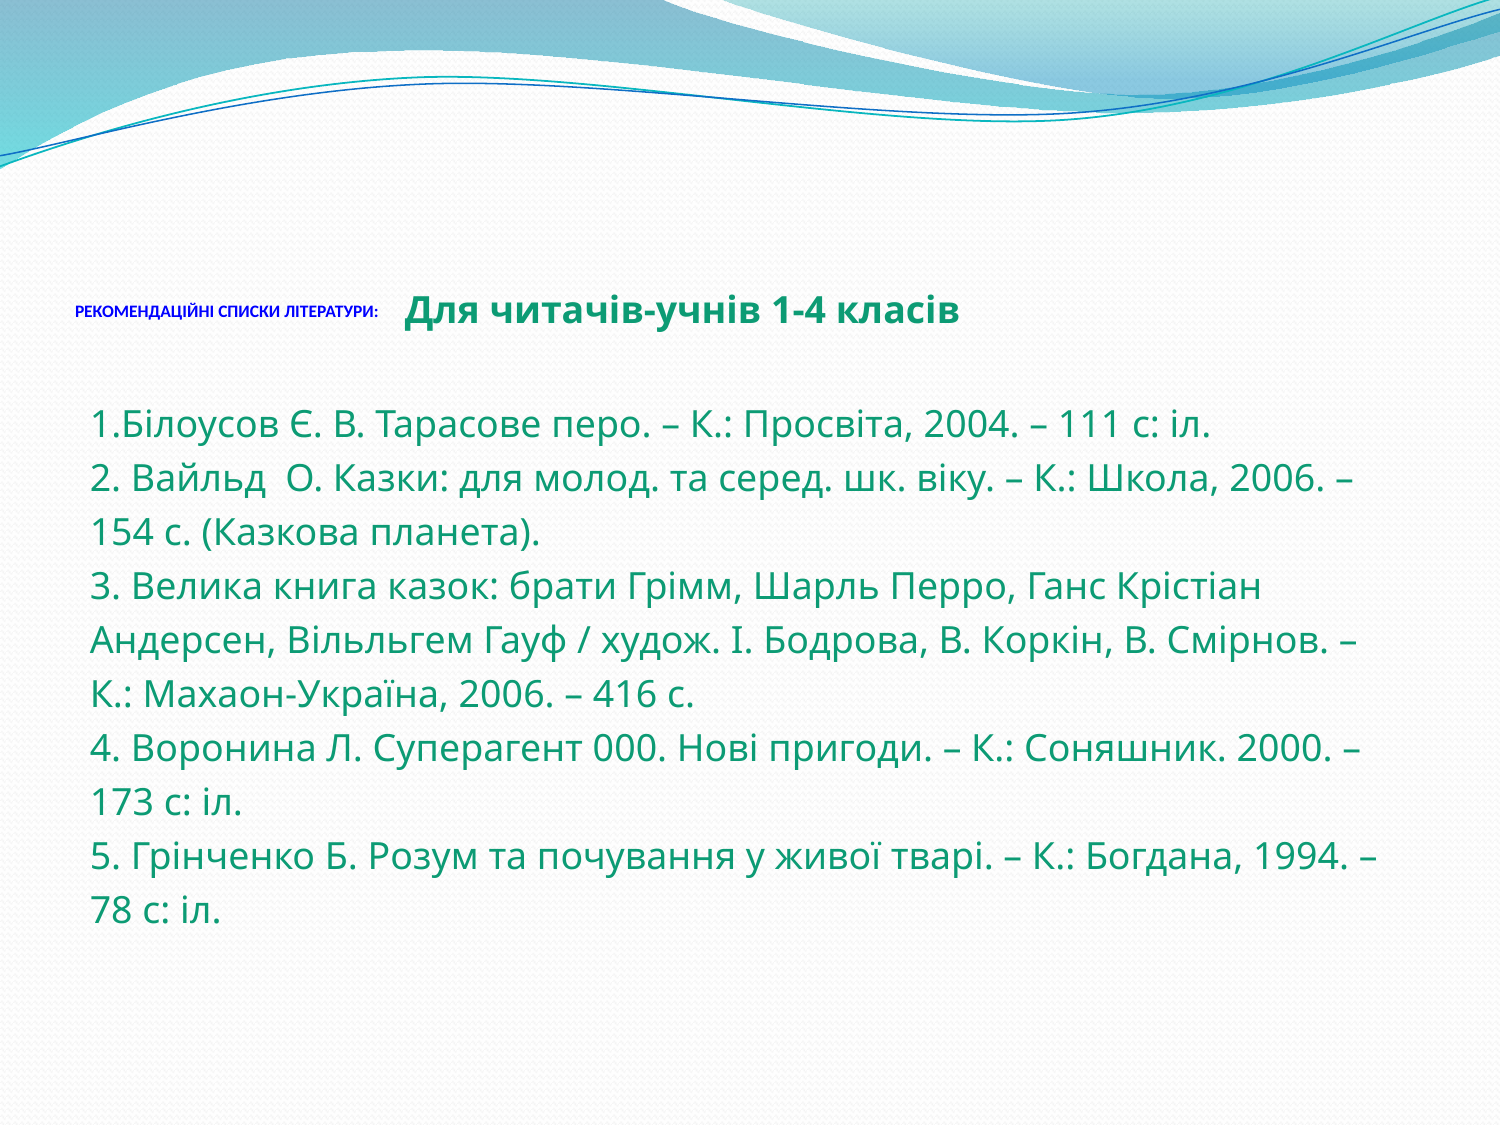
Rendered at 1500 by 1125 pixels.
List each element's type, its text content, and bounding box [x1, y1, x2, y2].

title РЕКОМЕНДАЦІЙНІ СПИСКИ ЛІТЕРАТУРИ: [75, 90, 1425, 278]
list Для читачів-учнів 1-4 класів 1.Білоусов Є. В. Тарасове перо. – К.: Просвіта, 2004. – 111 с: іл. 2. Вайльд О. Казки: для молод. та серед. шк. віку. – К.: Школа, 2006. – 154 с. (Казкова планета). 3. Велика книга казок: брати Грімм, Шарль Перро, Ганс Крістіан Андерсен, Вільльгем Гауф / худож. І. Бодрова, В. Коркін, В. Смірнов. – К.: Махаон-Україна, 2006. – 416 с. 4. Воронина Л. Суперагент 000. Нові пригоди. – К.: Соняшник. 2000. – 173 с: іл. 5. Грінченко Б. Розум та почування у живої тварі. – К.: Богдана, 1994. – 78 с: іл. [75, 278, 1425, 1038]
